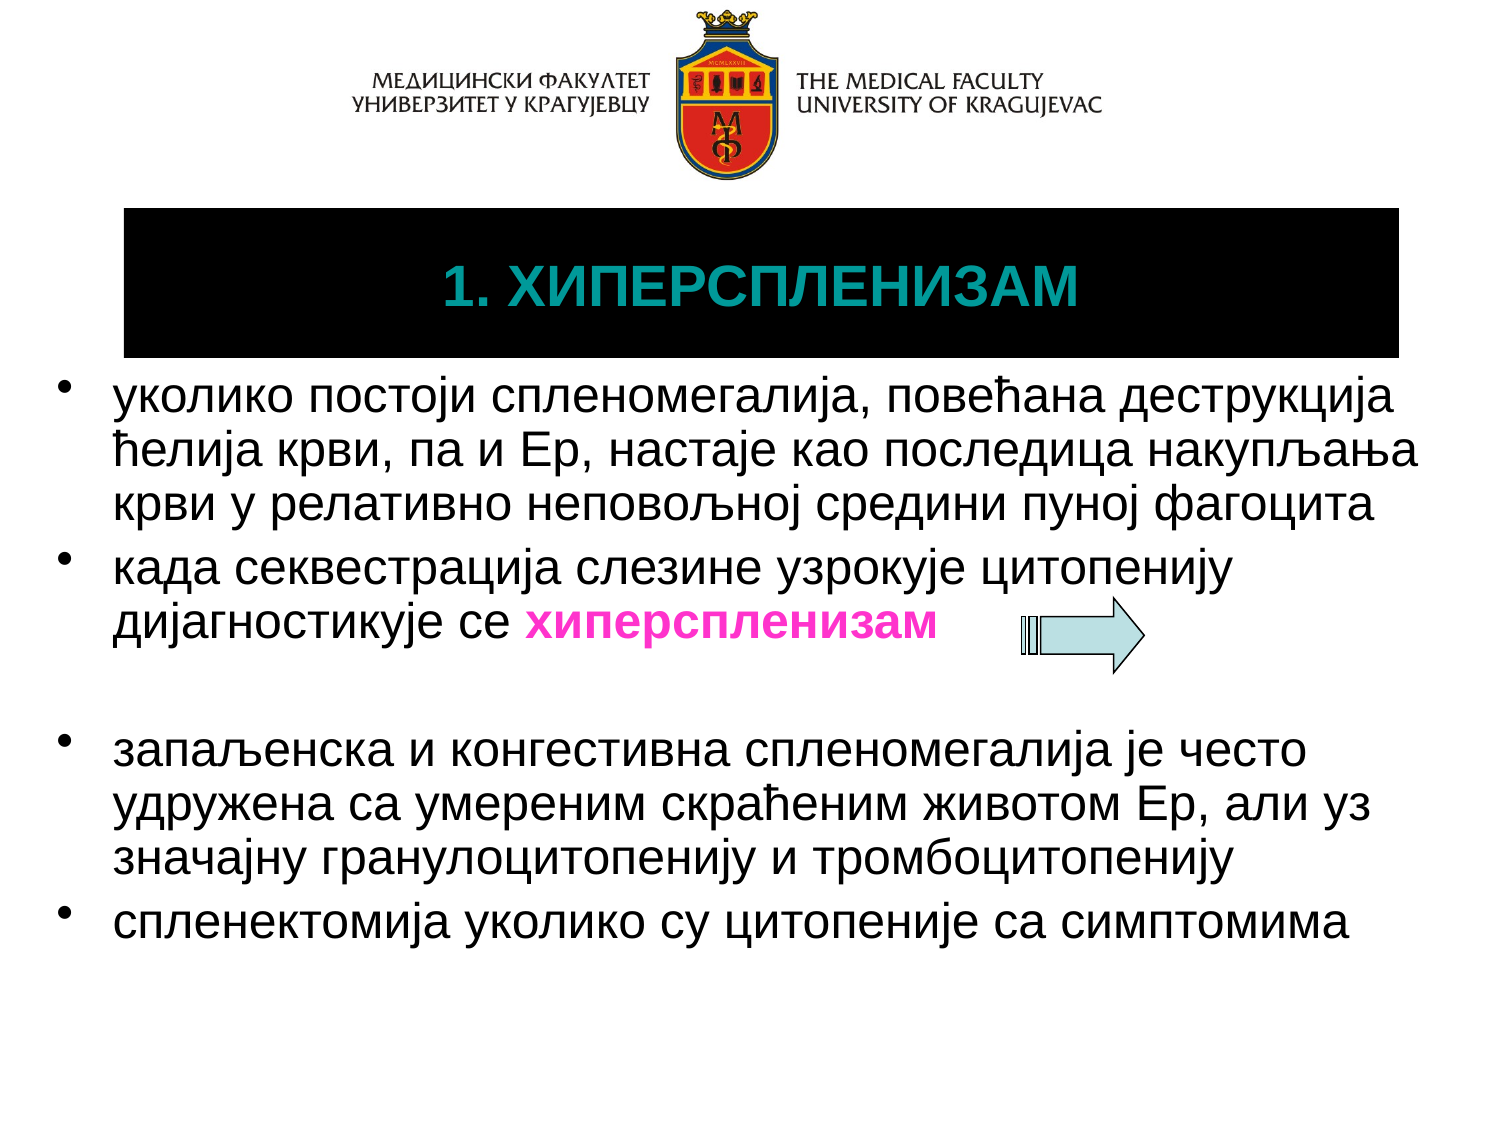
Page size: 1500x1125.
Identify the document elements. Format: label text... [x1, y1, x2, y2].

text_box [1029, 616, 1037, 655]
picture [328, 0, 1125, 191]
title 1. ХИПЕРСПЛЕНИЗАМ [123, 207, 1400, 359]
text_box [1040, 597, 1145, 673]
text_box [1021, 616, 1026, 655]
list уколико постоји спленомегалија, повећана деструкција ћелија крви, па и Ер, настаје као последица накупљања крви у релативно неповољној средини пуној фагоцита када секвестрација слезине узрокује цитопенију дијагностикује се хиперспленизам запаљенска и конгестивна спленомегалија је често удружена са умереним скраћеним животом Ер, али уз значајну гранулоцитопенију и тромбоцитопенију спленектомија уколико су цитопеније са симптомима [40, 361, 1467, 1125]
